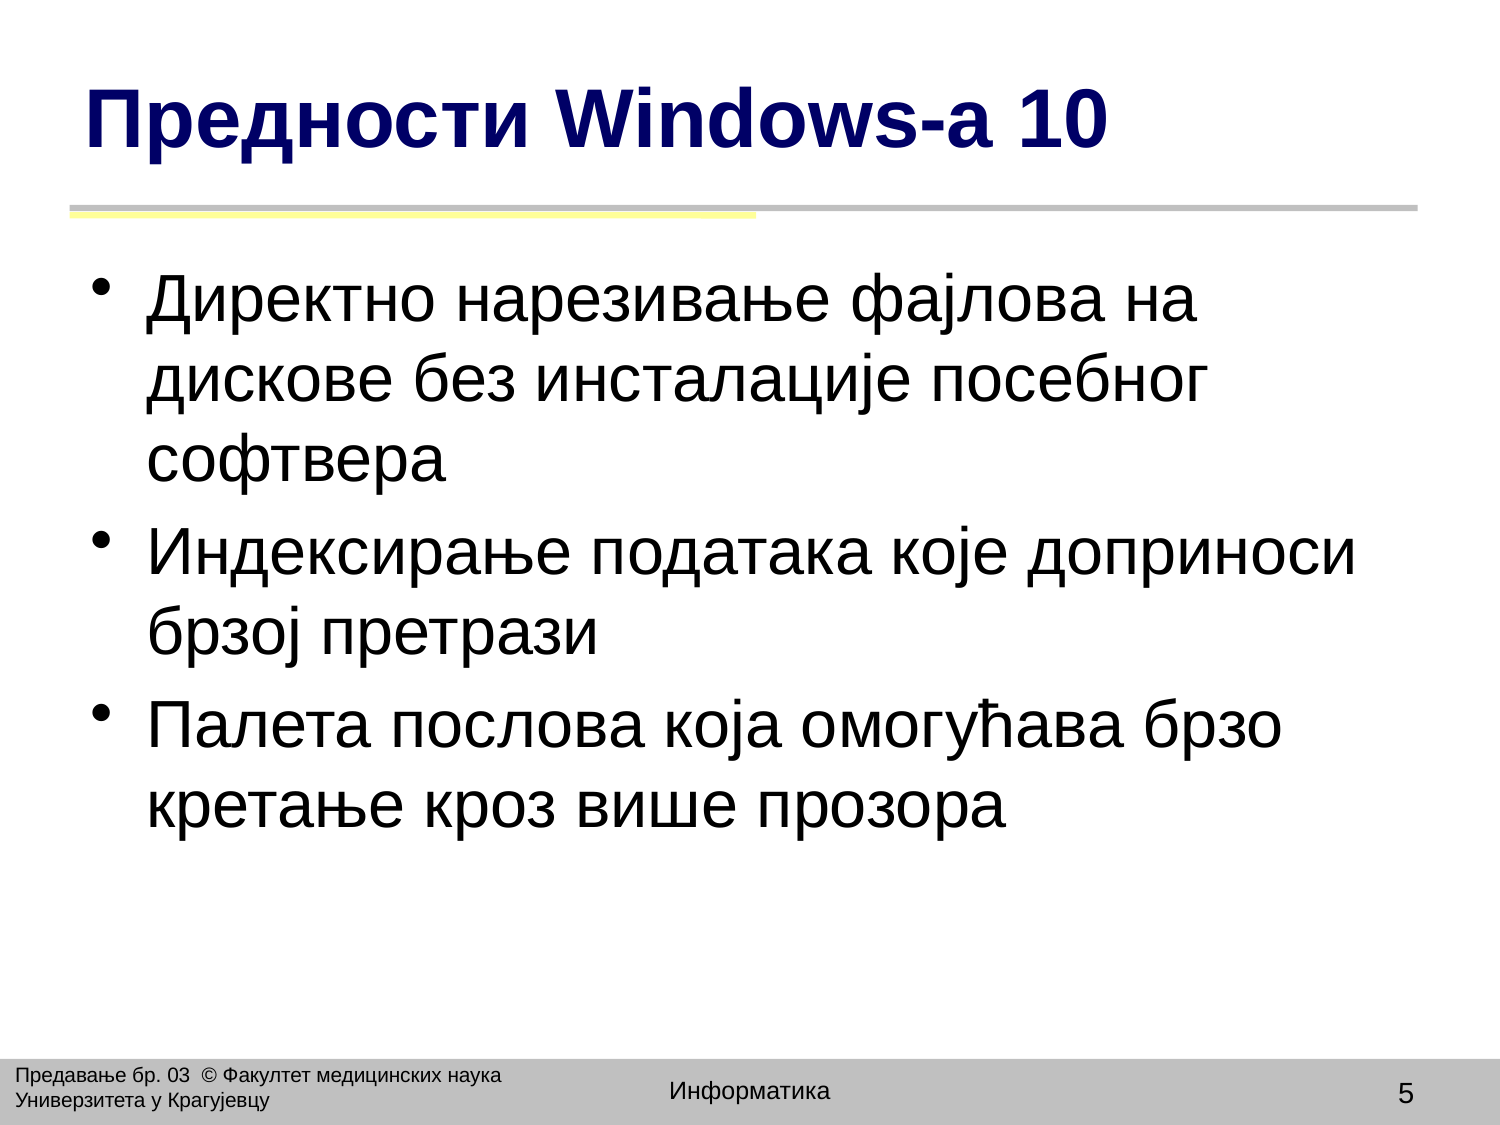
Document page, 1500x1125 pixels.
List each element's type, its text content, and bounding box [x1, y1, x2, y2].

slide_number Предавање бр. 03 © Факултет медицинских наука Универзитета у Крагујевцу [0, 1053, 614, 1108]
title Предности Windows-а 10 [69, 19, 1426, 208]
footer Информатика [512, 1066, 988, 1125]
slide_number 5 [1079, 1066, 1430, 1125]
list Директно нарезивање фајлова на дискове без инсталације посебног софтвера Индексирање података које доприноси брзој претрази Палета послова која омогућава брзо кретање кроз више прозора [74, 246, 1426, 1023]
